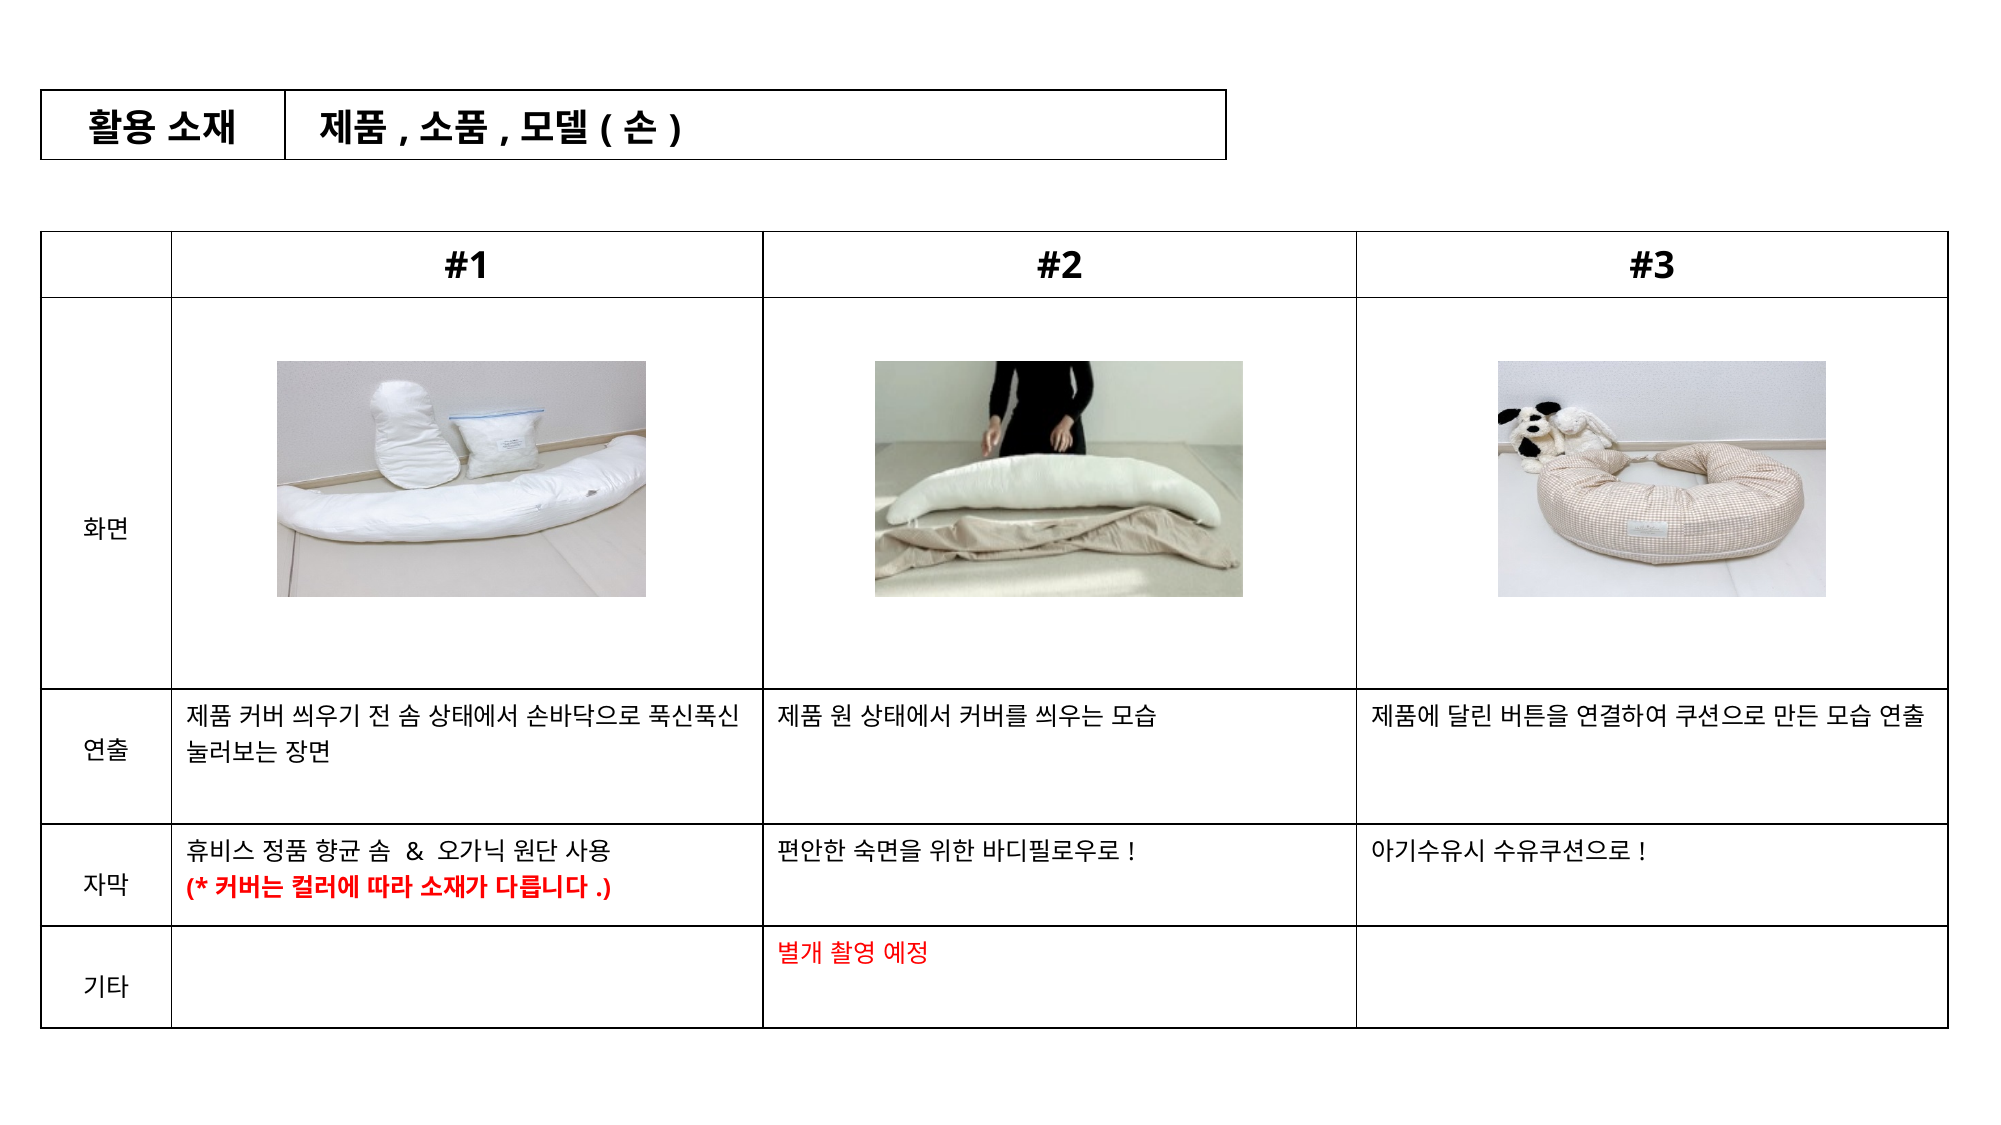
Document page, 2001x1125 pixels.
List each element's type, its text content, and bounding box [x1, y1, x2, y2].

table_cell 제품 원 상태에서 커버를 씌우는 모습 [764, 690, 1356, 823]
table_header #2 [764, 232, 1356, 297]
table_cell 편안한 숙면을 위한 바디필로우로! [764, 825, 1356, 925]
table_cell 제품에 달린 버튼을 연결하여 쿠션으로 만든 모습 연출 [1357, 690, 1947, 823]
table_cell 기타 [42, 927, 171, 1027]
table_cell [764, 298, 1356, 688]
picture [875, 361, 1243, 597]
table_cell 아기수유시 수유쿠션으로! [1357, 825, 1947, 925]
table_cell 자막 [42, 825, 171, 925]
table_header #3 [1357, 232, 1947, 297]
table_cell 별개 촬영 예정 [764, 927, 1356, 1027]
table_header 제품,소품,모델(손) [286, 91, 1225, 159]
table_cell 휴비스 정품 향균 솜 & 오가닉 원단 사용 (*커버는 컬러에 따라 소재가 다릅니다.) [172, 825, 762, 925]
picture [277, 361, 646, 597]
table_cell [172, 927, 762, 1027]
table_header [42, 232, 171, 297]
table_cell 제품 커버 씌우기 전 솜 상태에서 손바닥으로 푹신푹신 눌러보는 장면 [172, 690, 762, 823]
table_header #1 [172, 232, 762, 297]
table_cell 연출 [42, 690, 171, 823]
table_cell [1357, 927, 1947, 1027]
table_cell [1357, 298, 1947, 688]
table_header 활용 소재 [42, 91, 284, 159]
picture [1498, 361, 1826, 597]
table_cell [172, 298, 762, 688]
table_cell 화면 [42, 298, 171, 688]
